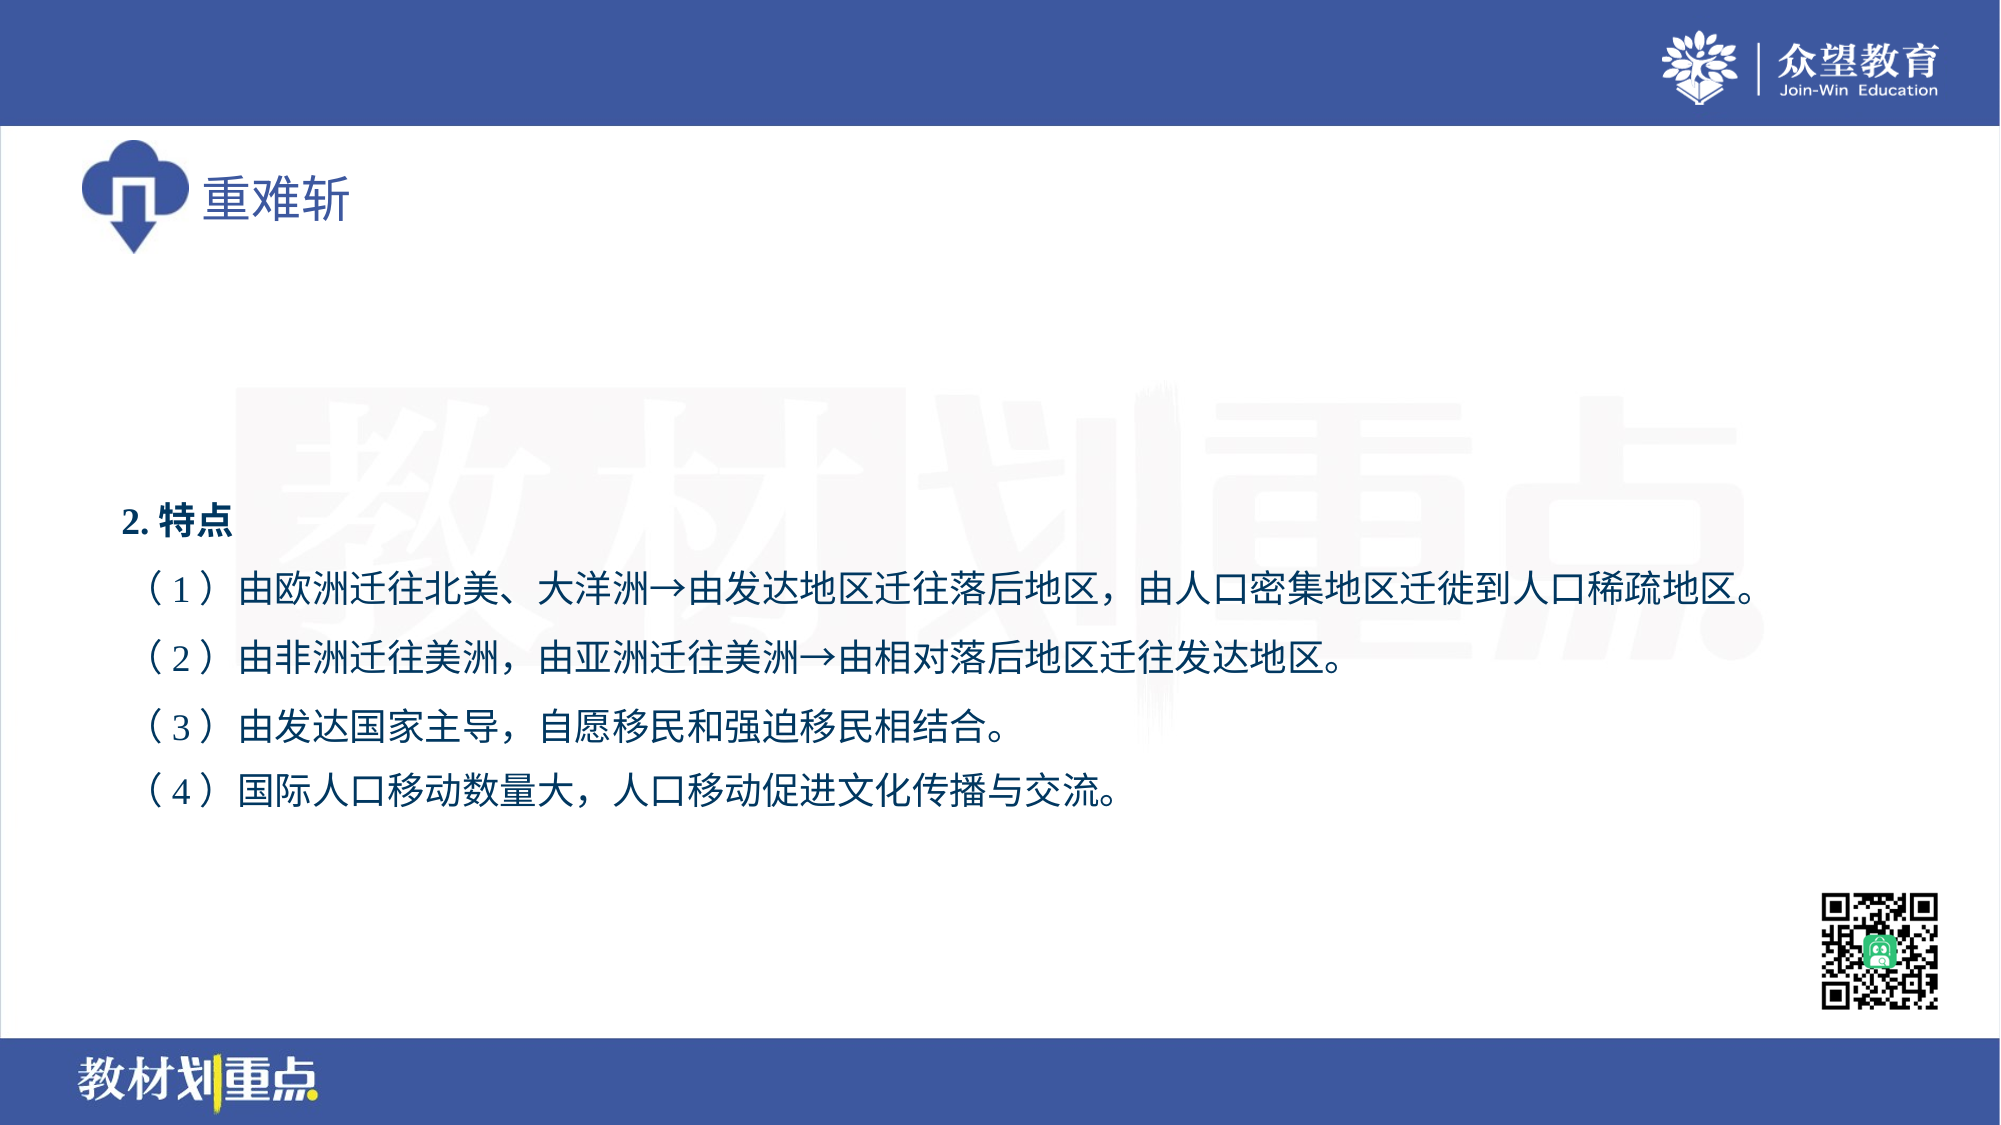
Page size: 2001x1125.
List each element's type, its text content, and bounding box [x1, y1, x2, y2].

picture [0, 0, 2000, 1125]
text_box 2.特点 （1）由欧洲迁往北美、大洋洲→由发达地区迁往落后地区，由人口密集地区迁徙到人口稀疏地区。 （2）由非洲迁往美洲，由亚洲迁往美洲→由相对落后地区迁往发达地区。 （3）由发达国家主导，自愿移民和强迫移民相结合。 （4）国际人口移动数量大，人口移动促进文化传播与交流。 [82, 472, 1817, 806]
